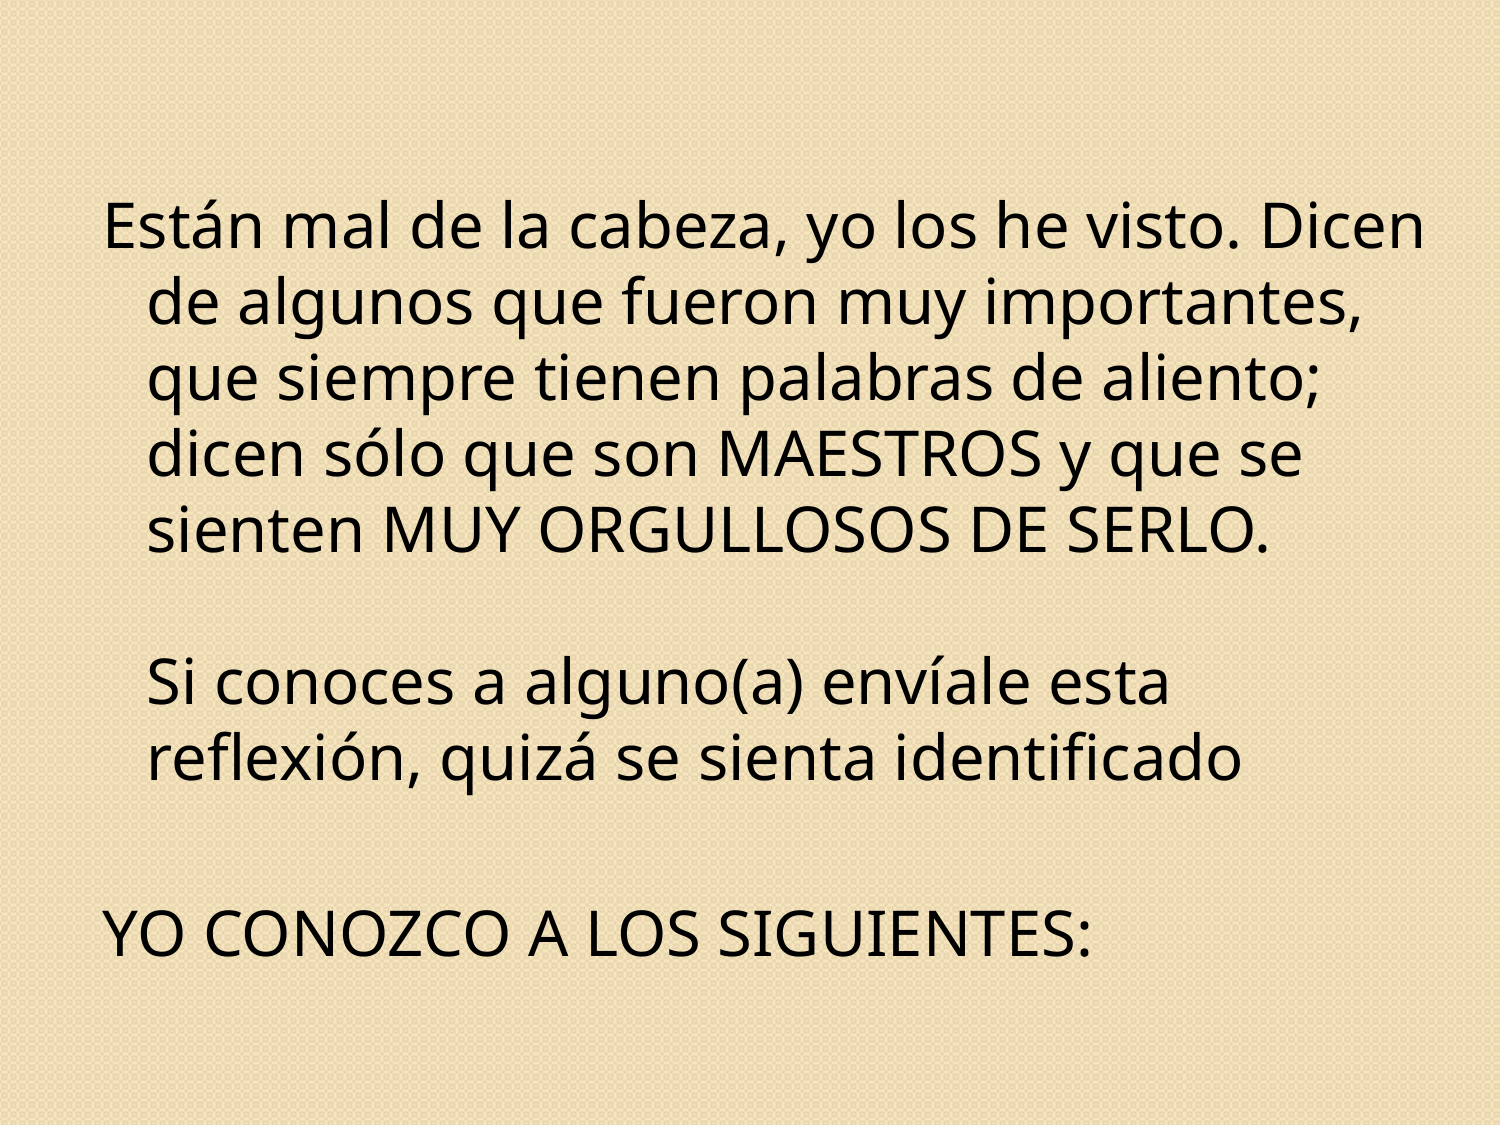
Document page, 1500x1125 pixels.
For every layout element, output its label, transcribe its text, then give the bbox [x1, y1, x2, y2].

list Están mal de la cabeza, yo los he visto. Dicen de algunos que fueron muy importantes, que siempre tienen palabras de aliento; dicen sólo que son MAESTROS y que se sienten MUY ORGULLOSOS DE SERLO. Si conoces a alguno(a) envíale esta reflexión, quizá se sienta identificado YO CONOZCO A LOS SIGUIENTES: [75, 90, 1447, 1047]
